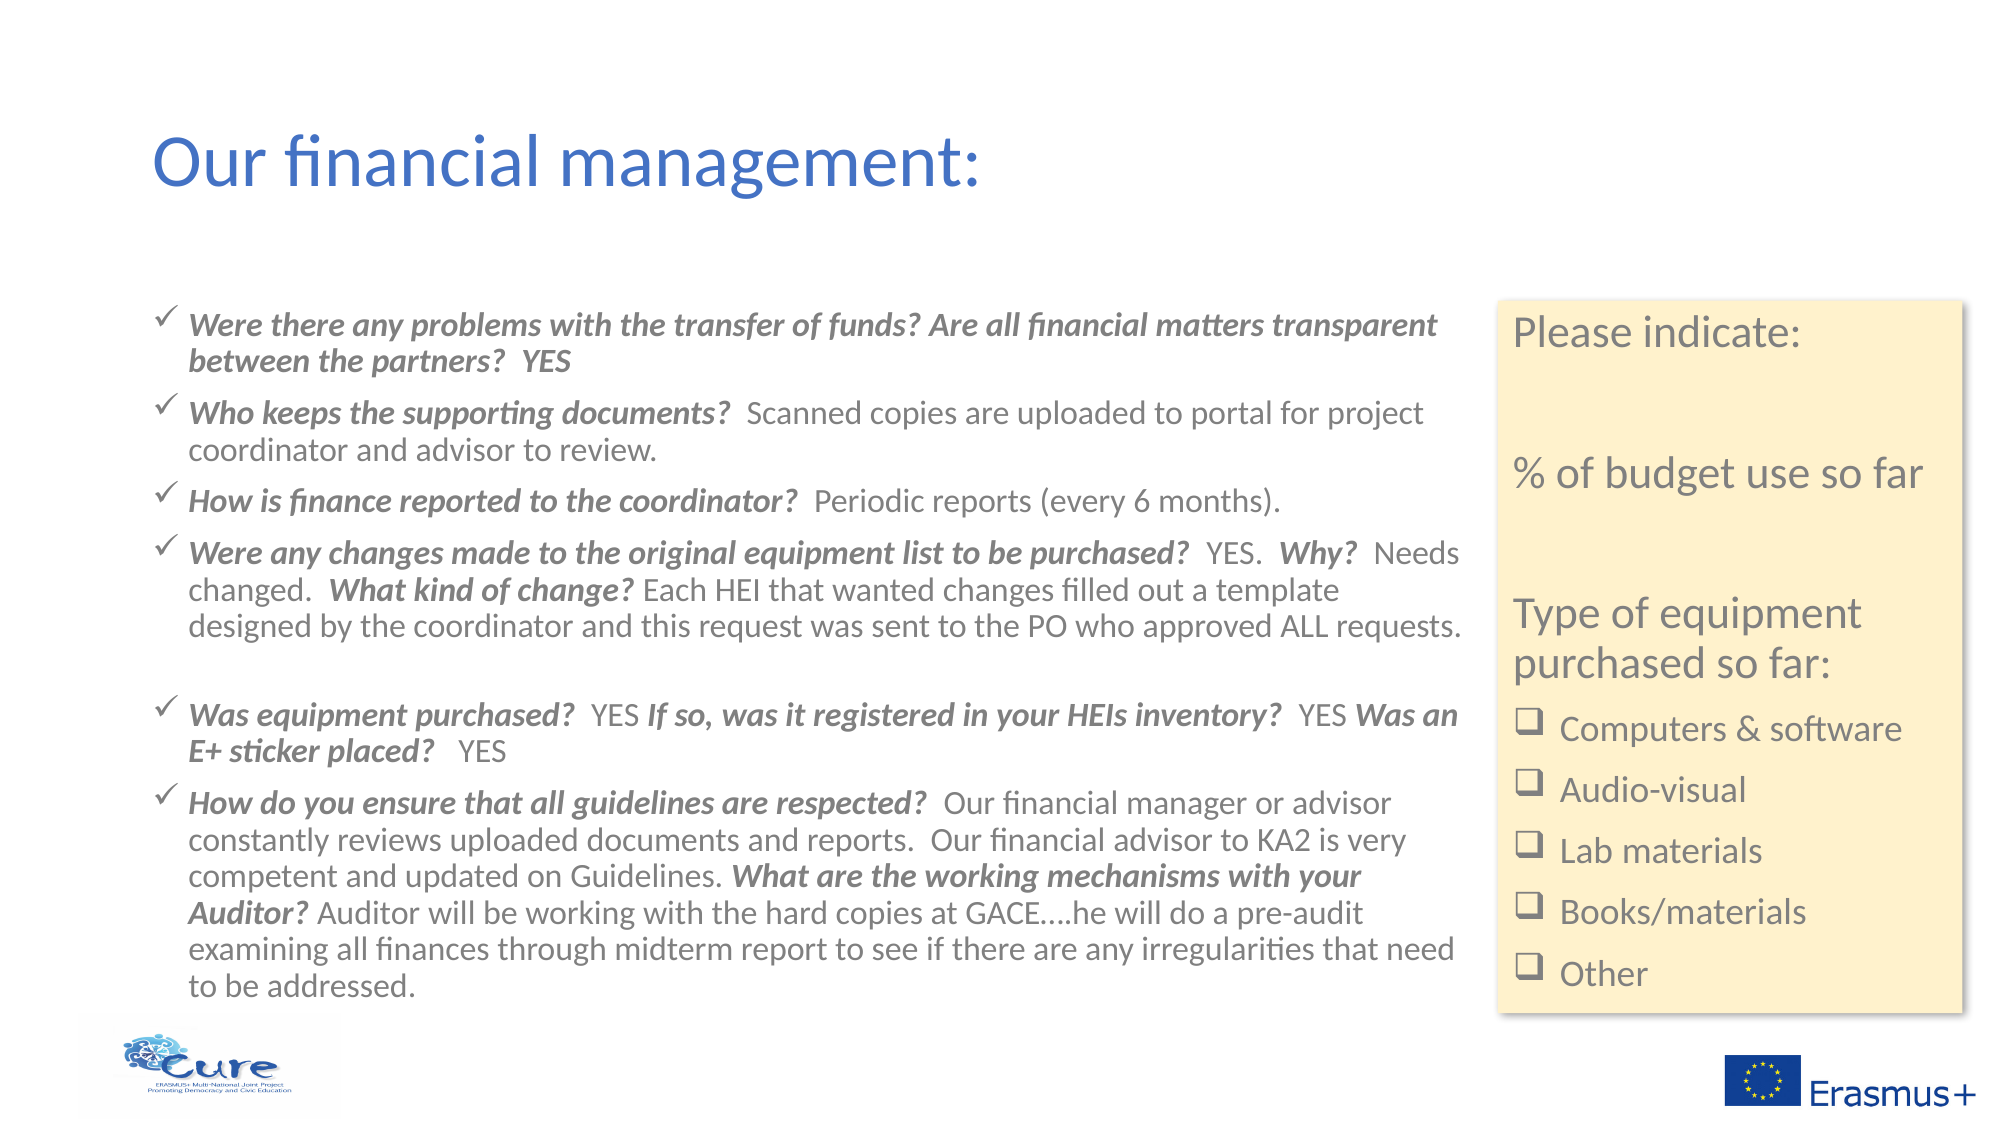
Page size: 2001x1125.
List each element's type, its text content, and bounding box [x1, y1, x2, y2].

picture [78, 1013, 341, 1119]
title Our financial management: [137, 53, 1863, 272]
picture [1710, 1042, 2000, 1125]
list Were there any problems with the transfer of funds? Are all financial matters transparent between the partners? YES Who keeps the supporting documents? Scanned copies are uploaded to portal for project coordinator and advisor to review. How is finance reported to the coordinator? Periodic reports (every 6 months). Were any changes made to the original equipment list to be purchased? YES. Why? Needs changed. What kind of change? Each HEI that wanted changes filled out a template designed by the coordinator and this request was sent to the PO who approved ALL requests. Was equipment purchased? YES If so, was it registered in your HEIs inventory? YES Was an E+ sticker placed? YES How do you ensure that all guidelines are respected? Our financial manager or advisor constantly reviews uploaded documents and reports. Our financial advisor to KA2 is very competent and updated on Guidelines. What are the working mechanisms with your Auditor? Auditor will be working with the hard copies at GACE….he will do a pre-audit examining all finances through midterm report to see if there are any irregularities that need to be addressed. [137, 299, 1482, 1014]
subtitle Please indicate: % of budget use so far Type of equipment purchased so far: Computers & software Audio-visual Lab materials Books/materials Other [1497, 300, 1963, 1014]
